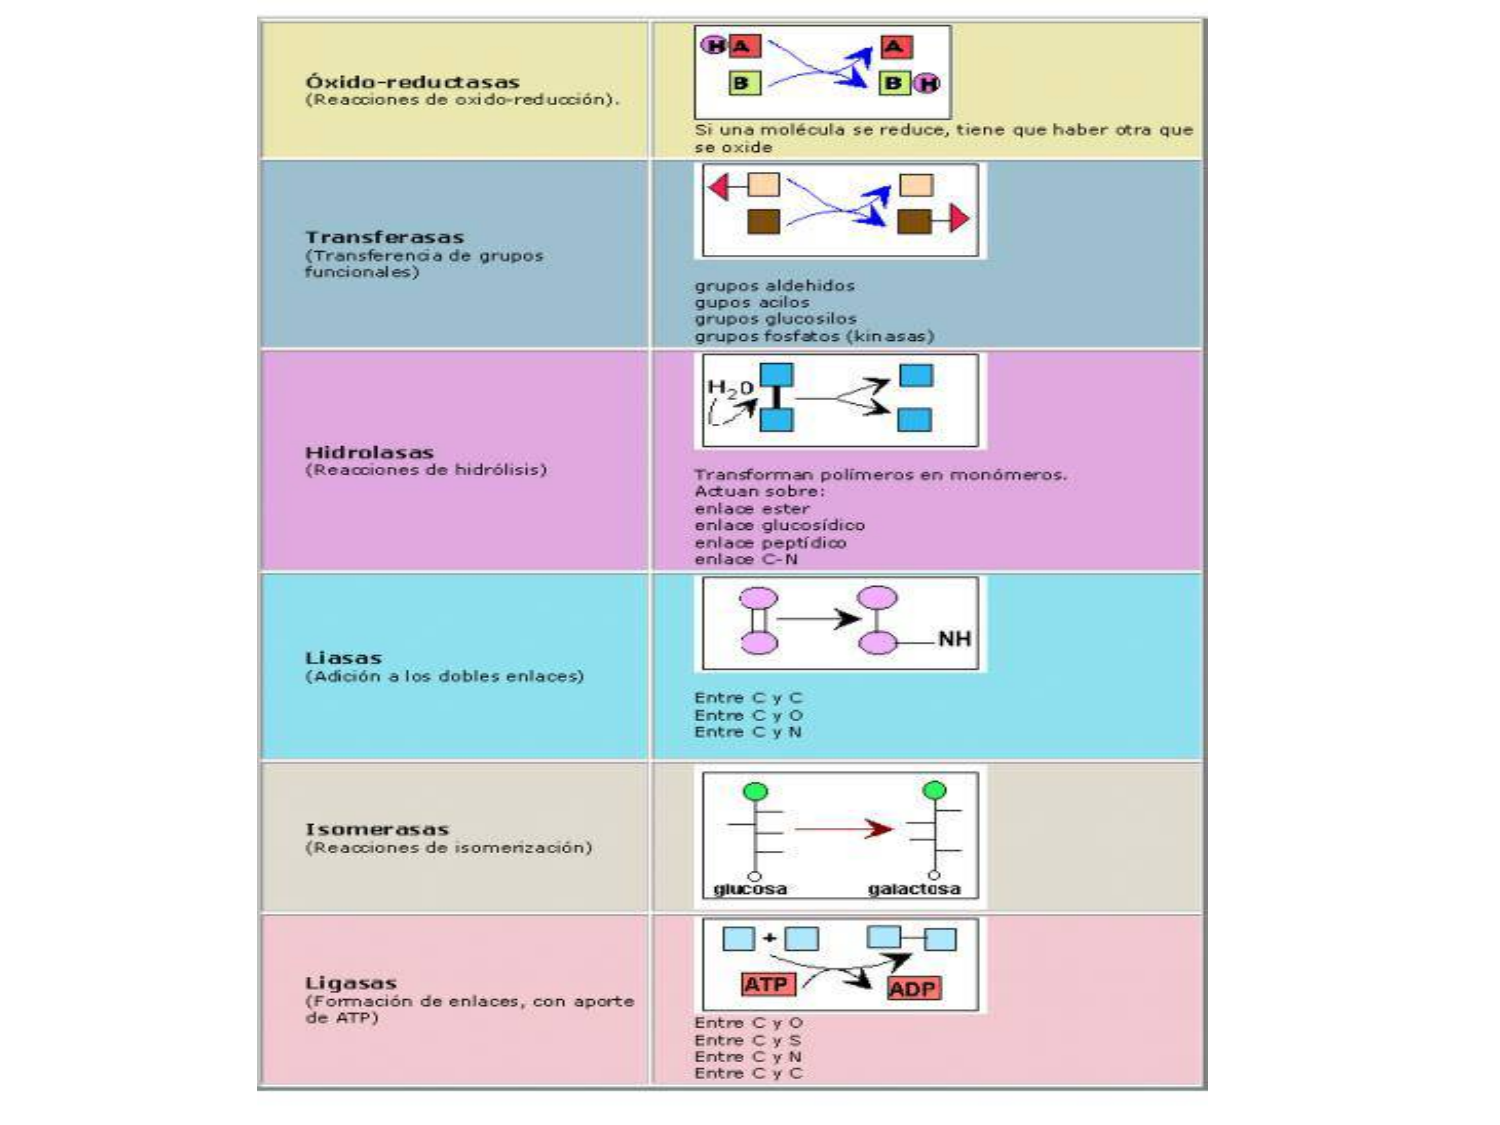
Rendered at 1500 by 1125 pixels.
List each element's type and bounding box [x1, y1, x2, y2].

picture [257, 0, 1208, 1125]
